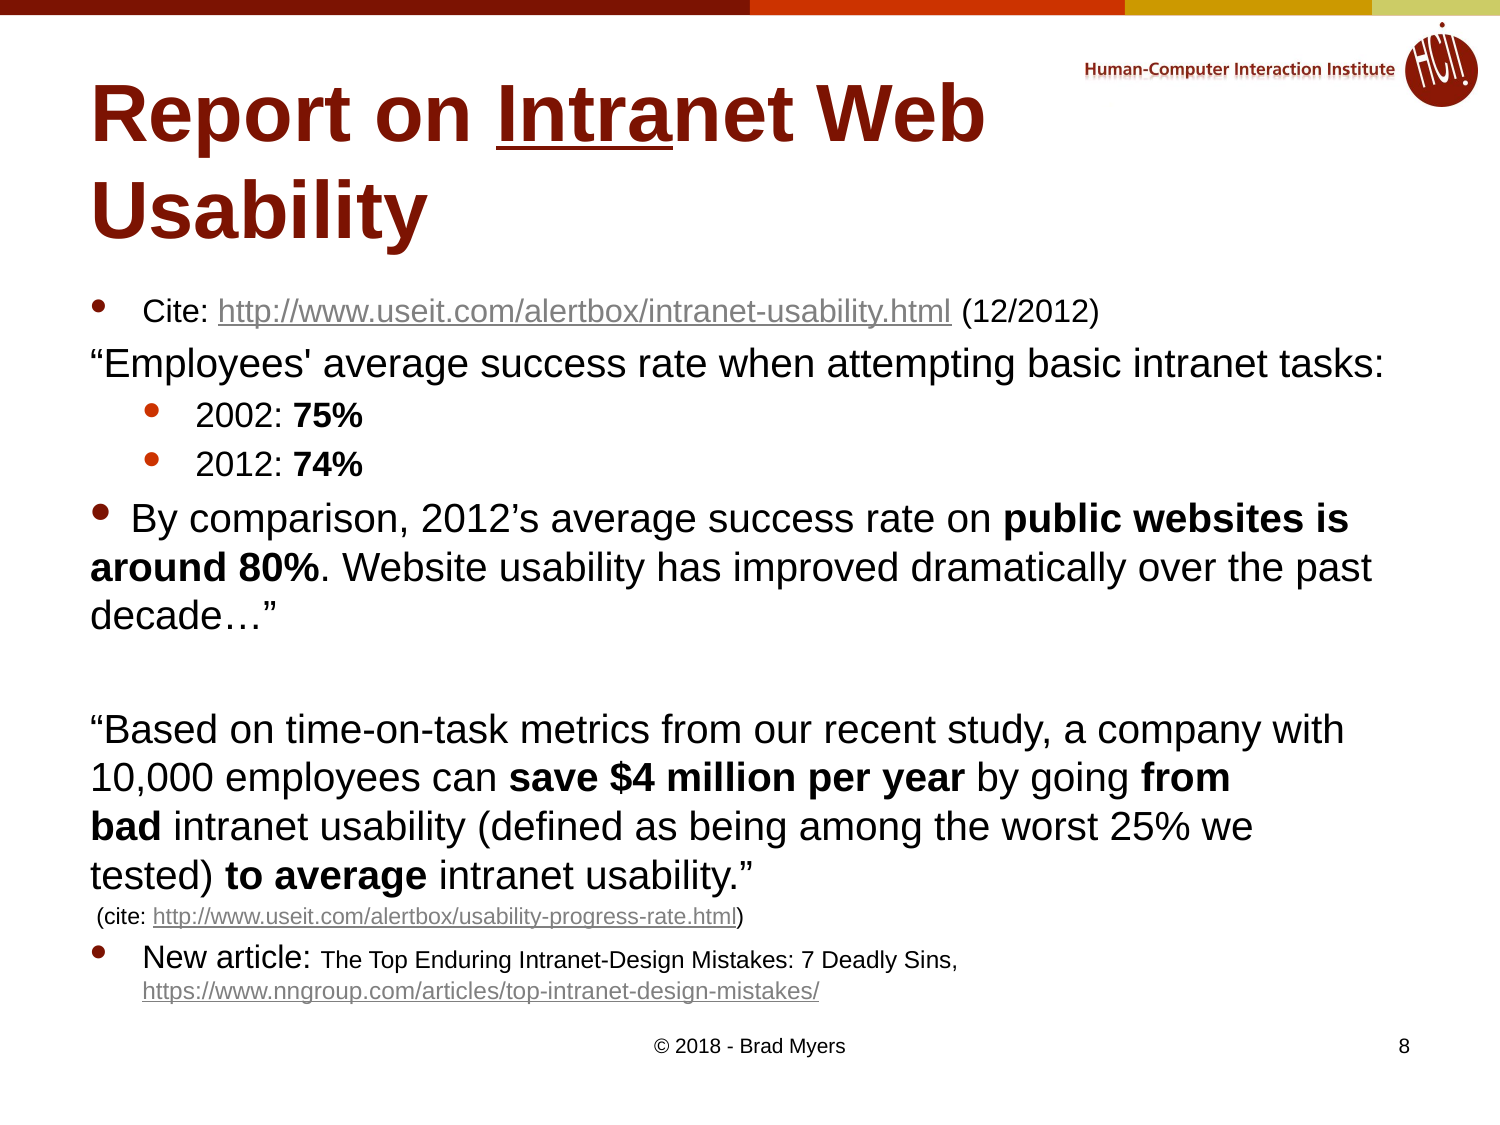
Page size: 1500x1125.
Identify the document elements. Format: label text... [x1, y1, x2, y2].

title Report on Intranet Web Usability [74, 49, 1313, 263]
picture [1085, 22, 1478, 107]
list Cite: http://www.useit.com/alertbox/intranet-usability.html (12/2012) “Employees' average success rate when attempting basic intranet tasks: 2002: 75% 2012: 74% By comparison, 2012’s average success rate on public websites is around 80%. Website usability has improved dramatically over the past decade…” “Based on time-on-task metrics from our recent study, a company with 10,000 employees can save $4 million per year by going from bad intranet usability (defined as being among the worst 25% we tested) to average intranet usability.” (cite: http://www.useit.com/alertbox/usability-progress-rate.html) New article: The Top Enduring Intranet-Design Mistakes: 7 Deadly Sins, https://www.nngroup.com/articles/top-intranet-design-mistakes/ [74, 281, 1426, 1026]
footer © 2018 - Brad Myers [512, 1024, 988, 1101]
slide_number 8 [1074, 1024, 1426, 1101]
